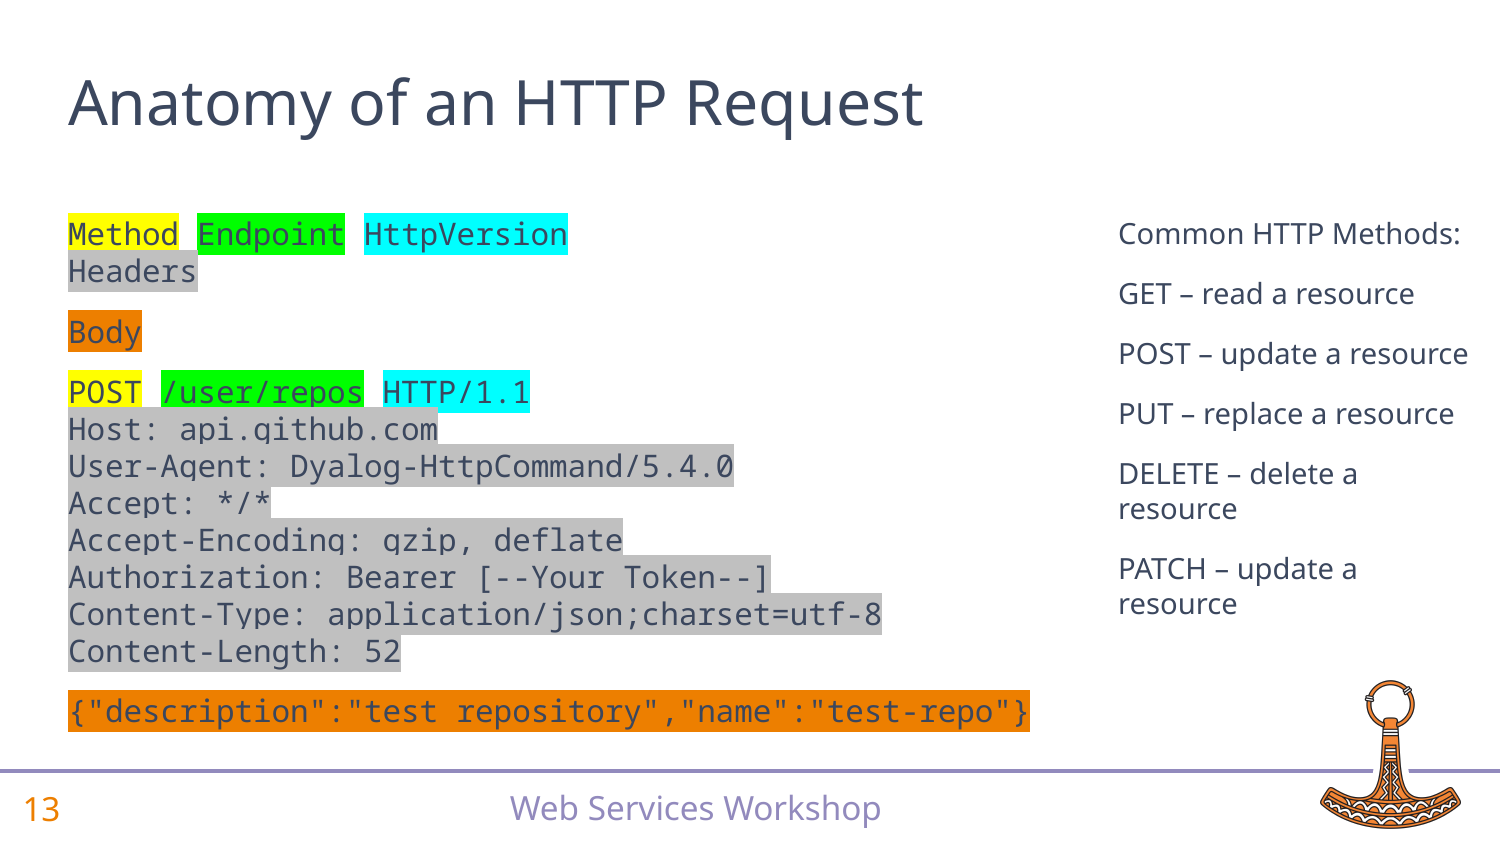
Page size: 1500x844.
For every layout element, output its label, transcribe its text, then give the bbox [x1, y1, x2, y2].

list Method Endpoint HttpVersion Headers Body POST /user/repos HTTP/1.1 Host: api.github.com User-Agent: Dyalog-HttpCommand/5.4.0 Accept: */* Accept-Encoding: gzip, deflate Authorization: Bearer [--Your Token--] Content-Type: application/json;charset=utf-8 Content-Length: 52 {"description":"test repository","name":"test-repo"} [53, 207, 1074, 740]
picture [1320, 740, 1461, 829]
list Common HTTP Methods: GET – read a resource POST – update a resource PUT – replace a resource DELETE – delete a resource PATCH – update a resource [1103, 207, 1486, 740]
title Anatomy of an HTTP Request [53, 43, 1203, 157]
